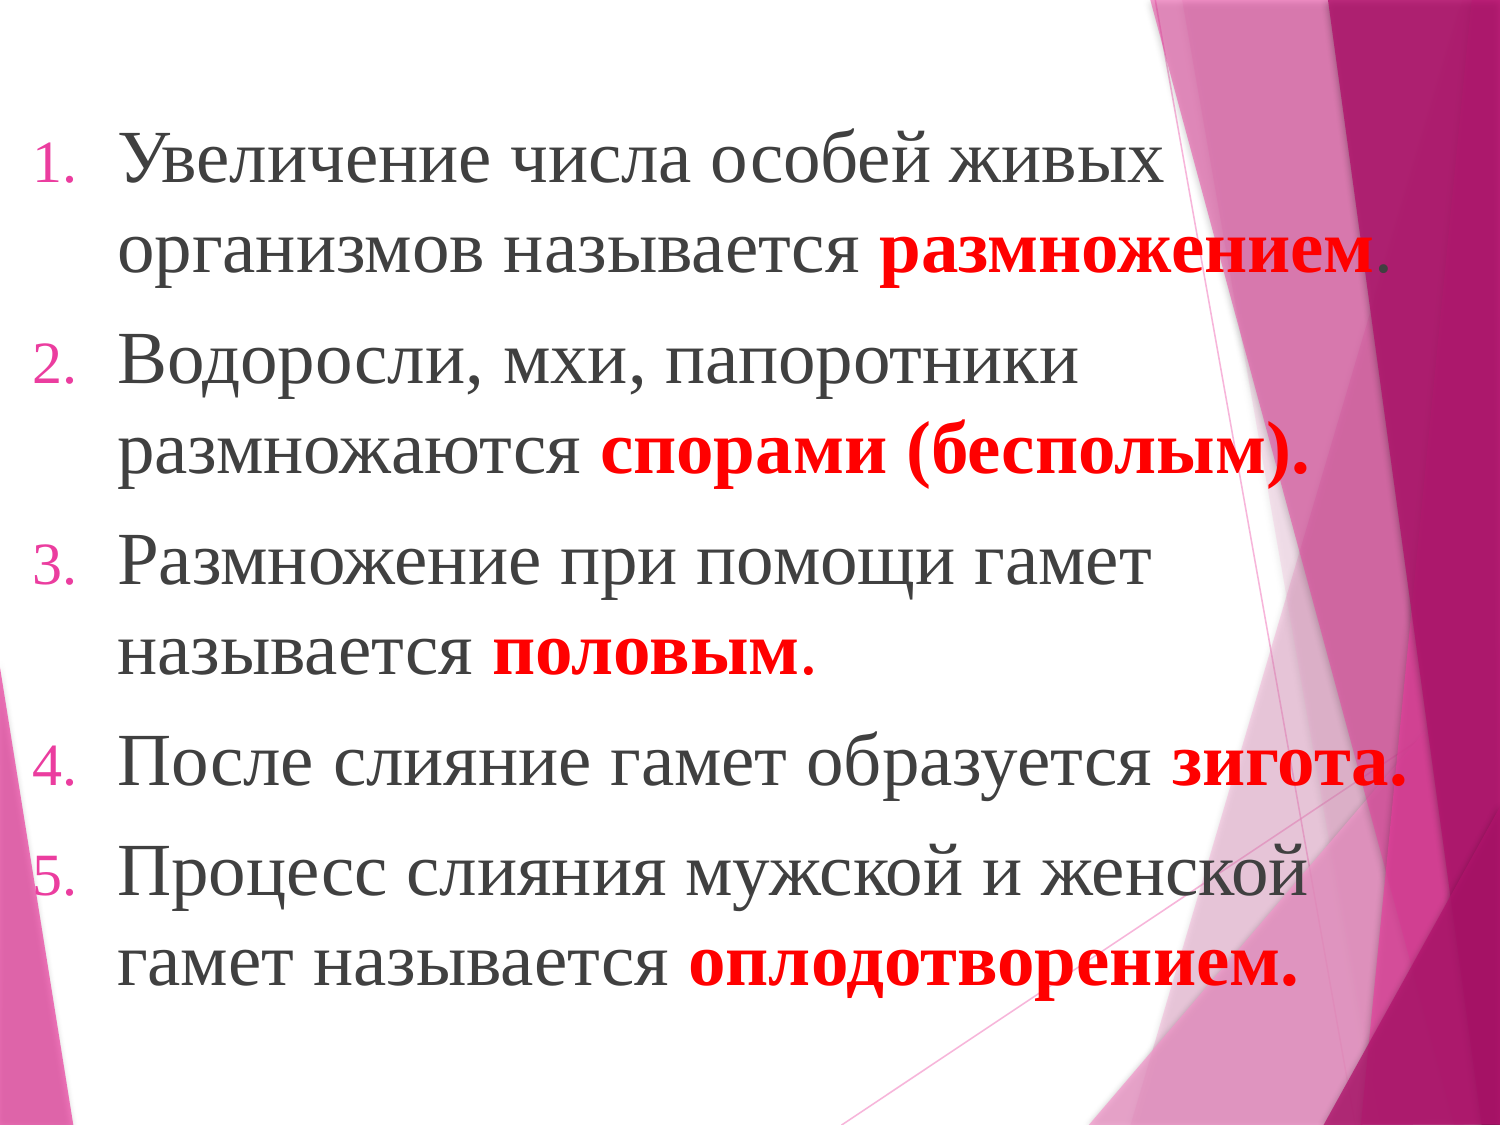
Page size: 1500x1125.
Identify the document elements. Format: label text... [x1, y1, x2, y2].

list Увеличение числа особей живых организмов называется размножением. Водоросли, мхи, папоротники размножаются спорами (бесполым). Размножение при помощи гамет называется половым. После слияние гамет образуется зигота. Процесс слияния мужской и женской гамет называется оплодотворением. [17, 99, 1425, 1079]
